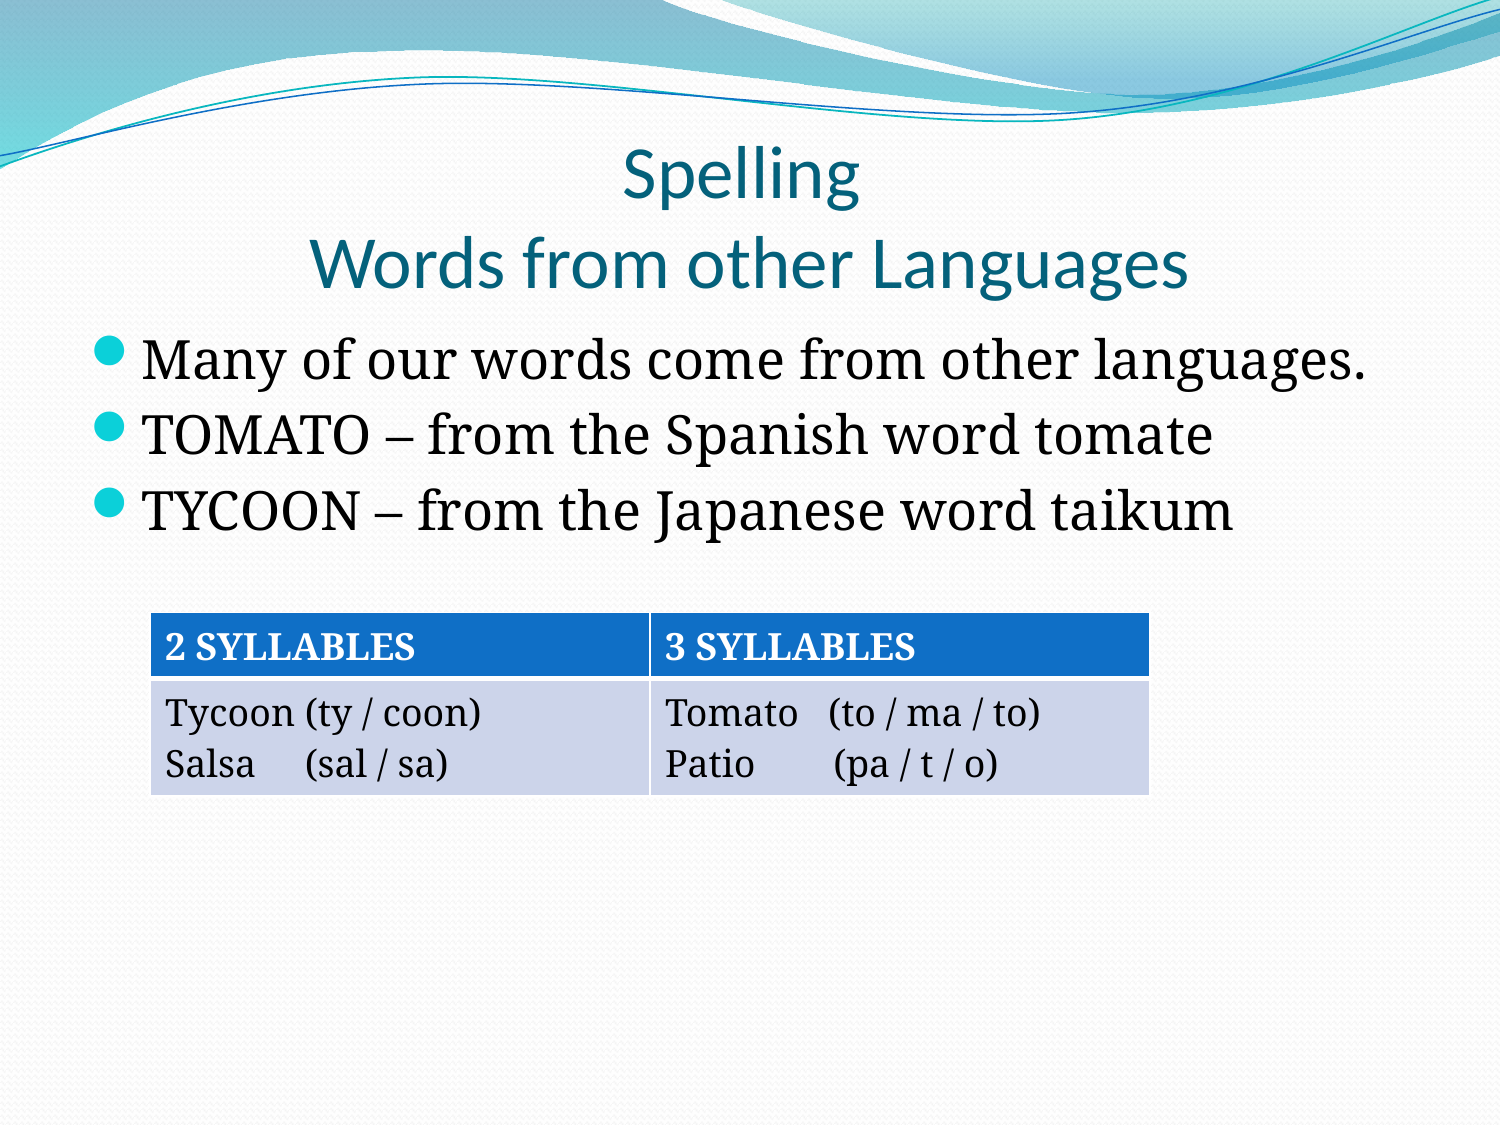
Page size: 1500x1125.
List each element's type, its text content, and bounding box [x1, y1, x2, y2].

list Many of our words come from other languages. TOMATO – from the Spanish word tomate TYCOON – from the Japanese word taikum [74, 317, 1426, 1038]
title Spelling Words from other Languages [74, 115, 1426, 304]
table_header 3 SYLLABLES [651, 613, 1149, 676]
table_cell Tycoon (ty / coon) Salsa (sal / sa) [151, 681, 649, 795]
table_header 2 SYLLABLES [151, 613, 649, 676]
table_cell Tomato (to / ma / to) Patio (pa / t / o) [651, 681, 1149, 795]
